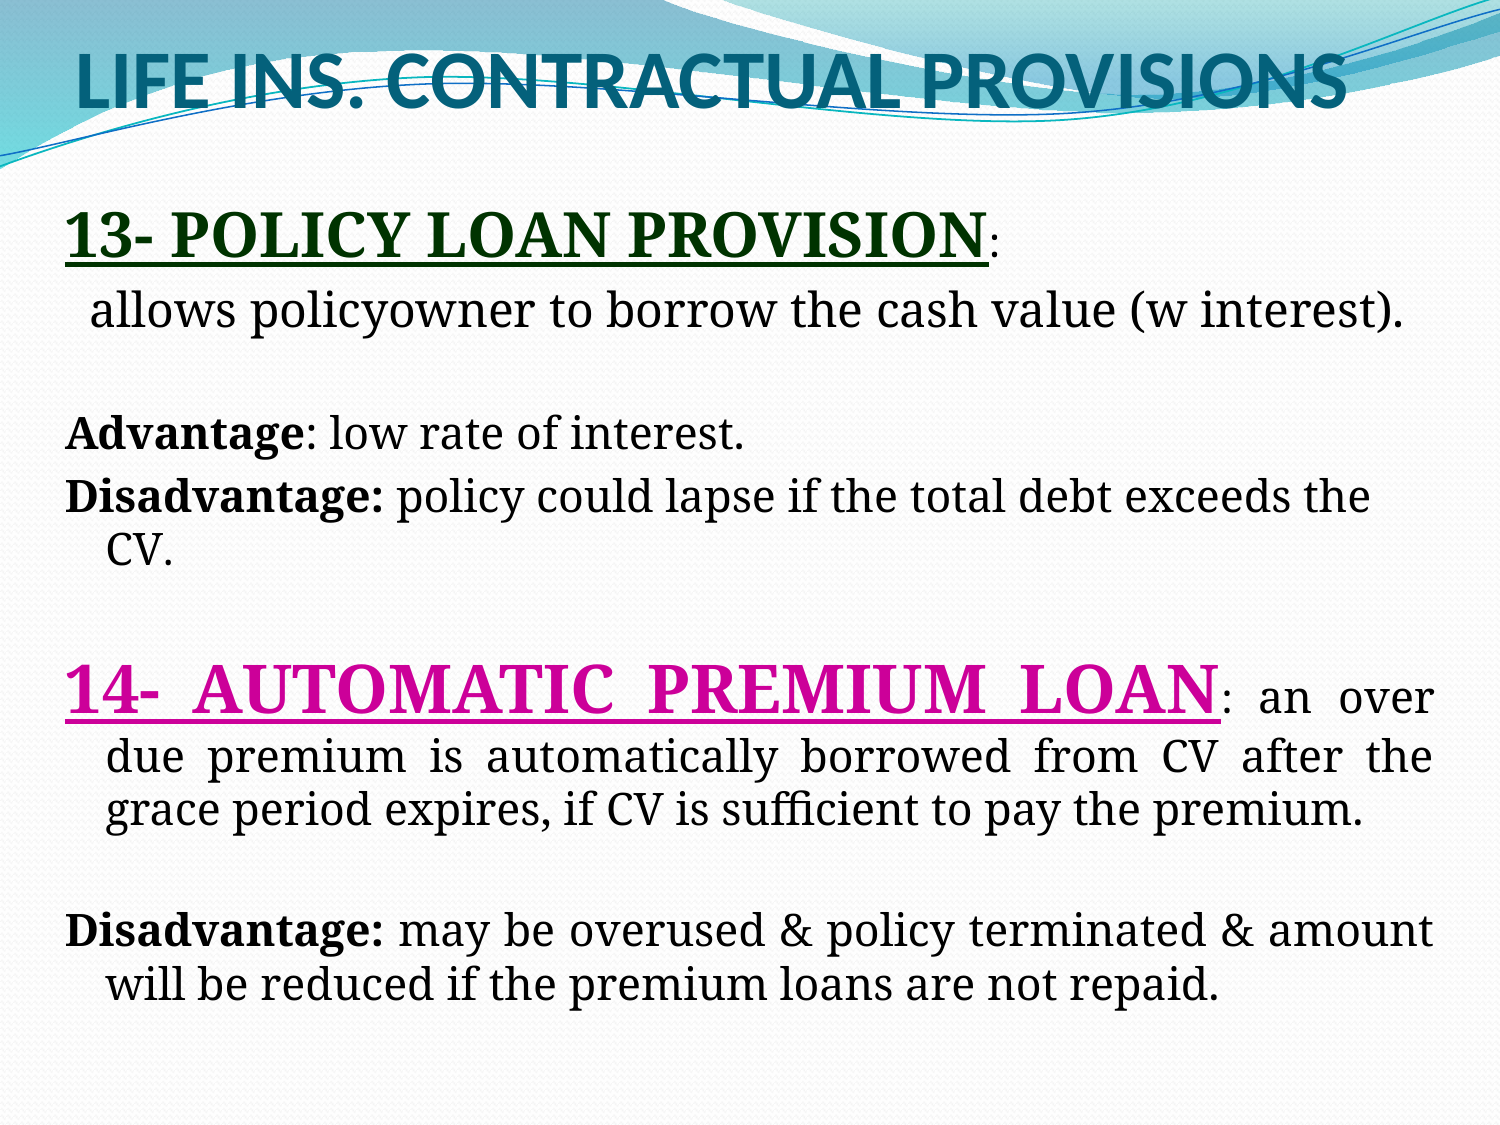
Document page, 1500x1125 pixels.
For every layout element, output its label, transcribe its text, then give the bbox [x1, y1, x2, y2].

title LIFE INS. CONTRACTUAL PROVISIONS [75, 24, 1425, 125]
list 13- POLICY LOAN PROVISION: allows policyowner to borrow the cash value (w interest). Advantage: low rate of interest. Disadvantage: policy could lapse if the total debt exceeds the CV. 14- AUTOMATIC PREMIUM LOAN: an over due premium is automatically borrowed from CV after the grace period expires, if CV is sufficient to pay the premium. Disadvantage: may be overused & policy terminated & amount will be reduced if the premium loans are not repaid. [50, 187, 1450, 1038]
